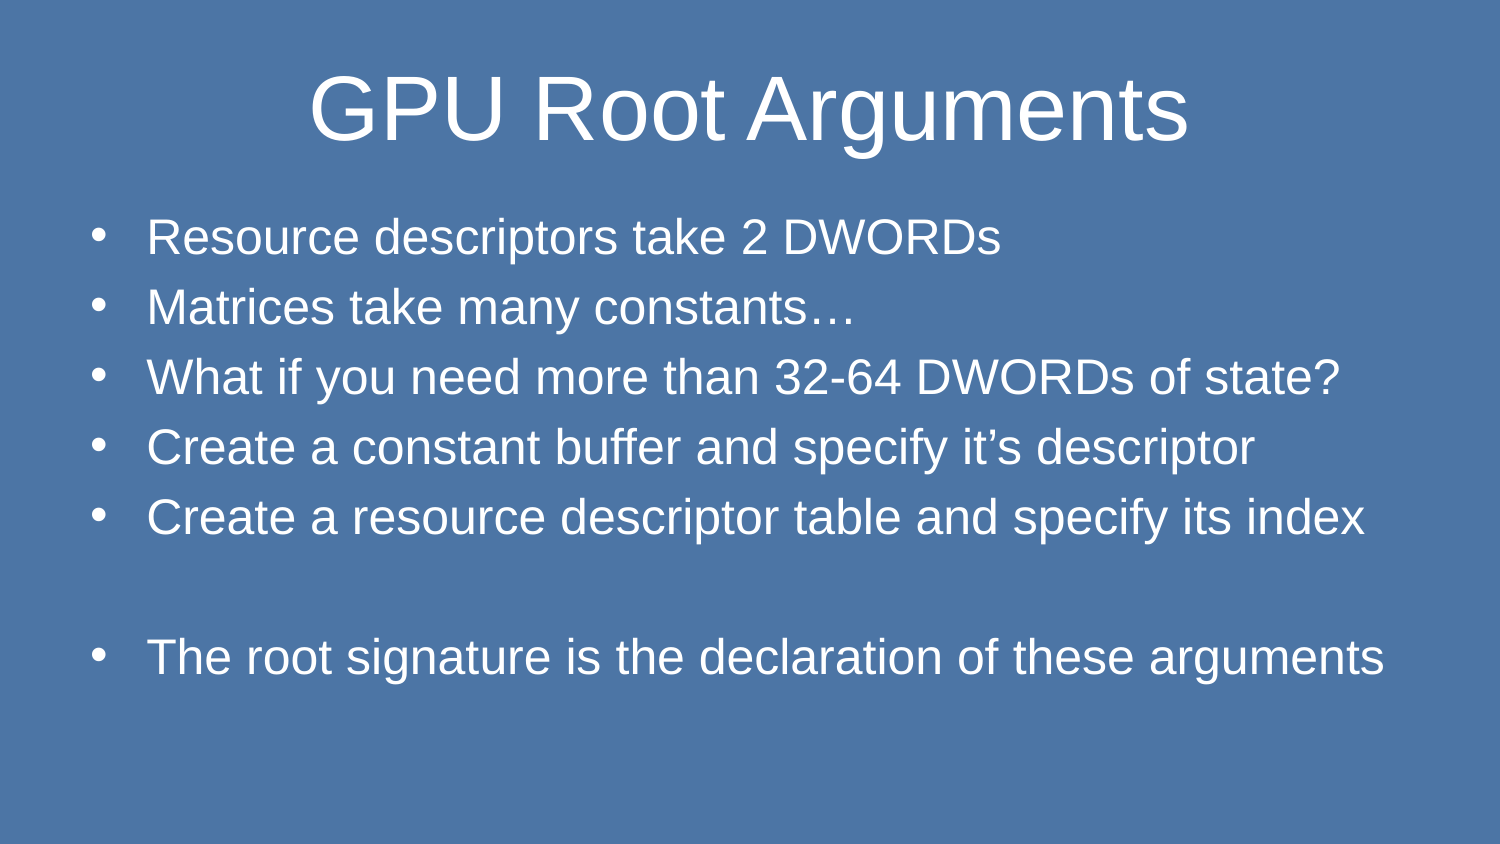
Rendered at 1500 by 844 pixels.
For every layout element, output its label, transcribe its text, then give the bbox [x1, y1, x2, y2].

list Resource descriptors take 2 DWORDs Matrices take many constants… What if you need more than 32-64 DWORDs of state? Create a constant buffer and specify it’s descriptor Create a resource descriptor table and specify its index The root signature is the declaration of these arguments The root signature is the definition (number, types, etc) of these arguments [75, 196, 1425, 754]
title GPU Root Arguments [75, 33, 1425, 175]
